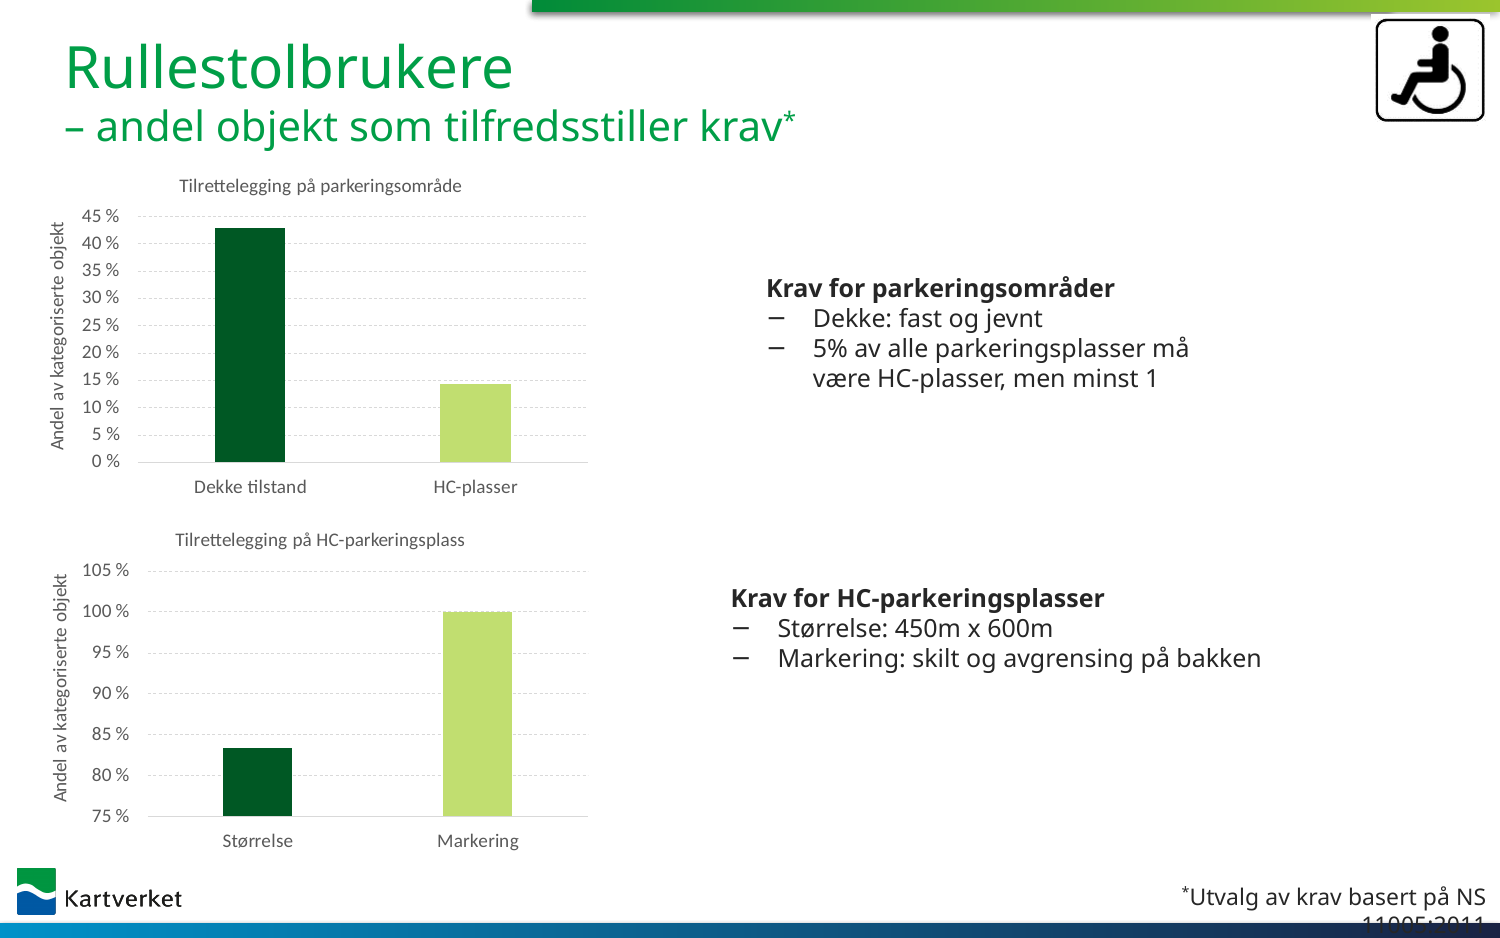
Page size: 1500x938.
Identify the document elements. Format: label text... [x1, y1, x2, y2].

text_box Krav for HC-parkeringsplasser Størrelse: 450m x 600m Markering: skilt og avgrensing på bakken [715, 574, 1278, 680]
text_box *Utvalg av krav basert på NS 11005:2011 [1068, 873, 1500, 938]
picture [1371, 13, 1491, 127]
picture [41, 166, 599, 505]
picture [41, 520, 599, 859]
text_box Rullestolbrukere – andel objekt som tilfredsstiller krav* [49, 23, 1431, 158]
text_box Krav for parkeringsområder Dekke: fast og jevnt 5% av alle parkeringsplasser må være HC-plasser, men minst 1 [751, 264, 1232, 400]
